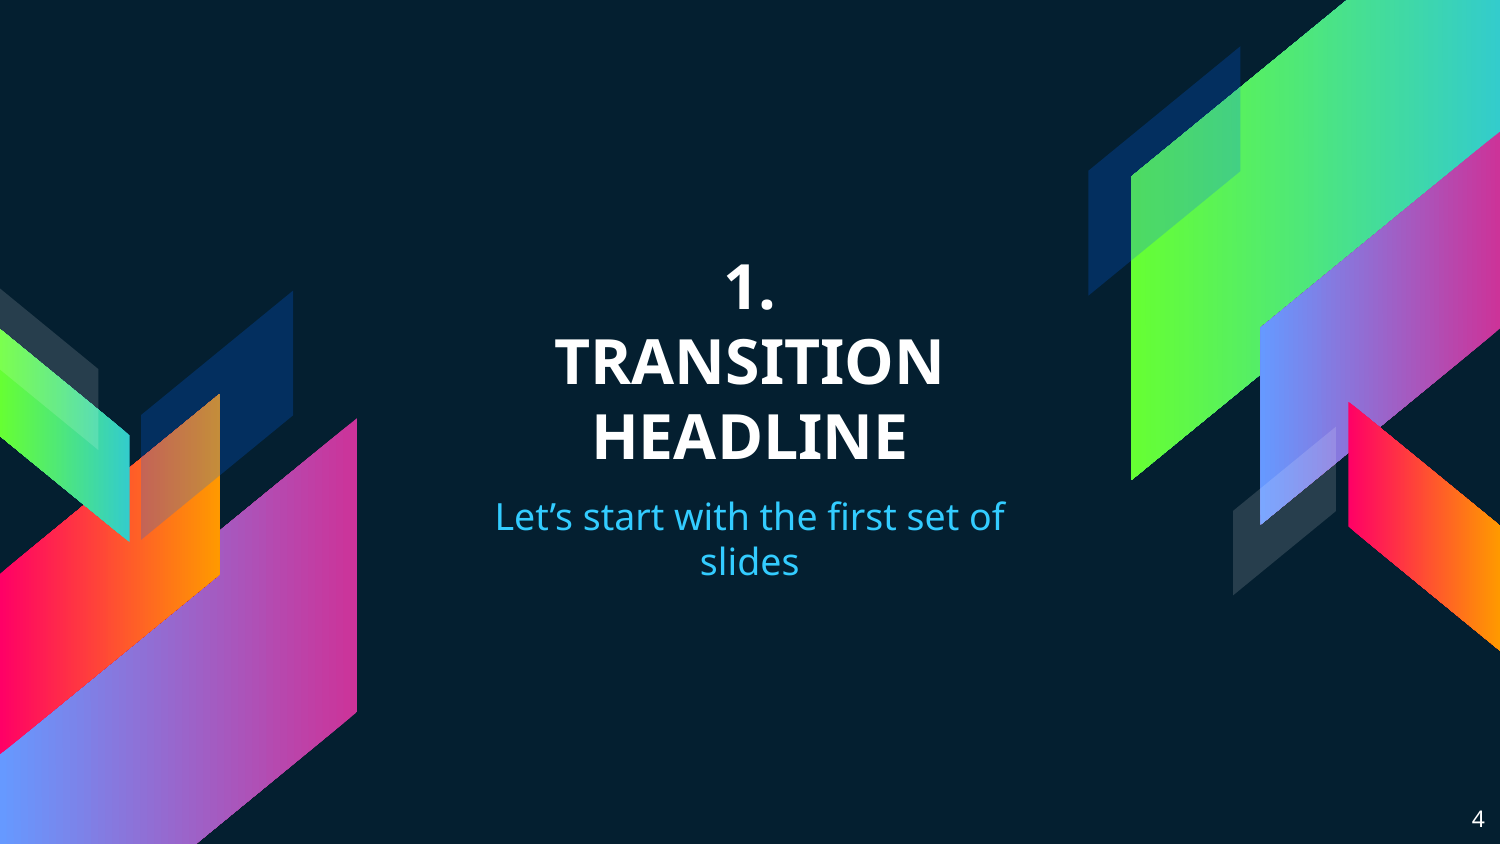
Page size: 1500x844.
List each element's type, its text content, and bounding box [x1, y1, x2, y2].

slide_number ‹#› [1403, 789, 1500, 844]
title 1. TRANSITION HEADLINE [434, 297, 1066, 478]
subtitle Let’s start with the first set of slides [434, 478, 1066, 608]
